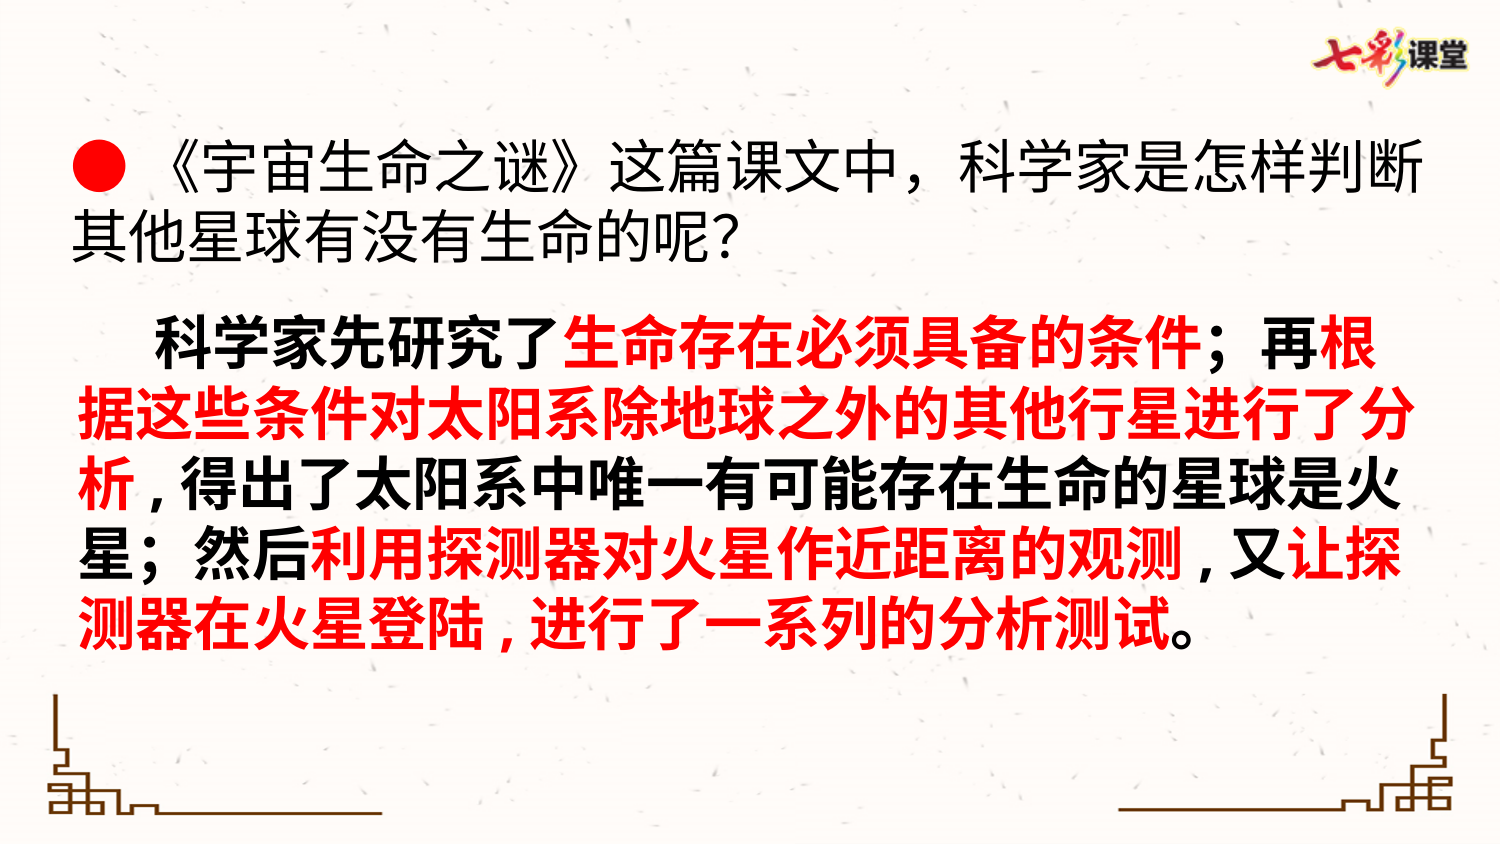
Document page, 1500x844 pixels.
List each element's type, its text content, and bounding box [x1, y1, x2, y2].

text_box 科学家先研究了生命存在必须具备的条件；再根据这些条件对太阳系除地球之外的其他行星进行了分析,得出了太阳系中唯一有可能存在生命的星球是火星；然后利用探测器对火星作近距离的观测,又让探测器在火星登陆,进行了一系列的分析测试。 [62, 290, 1448, 665]
picture [0, 0, 1500, 844]
text_box ●《宇宙生命之谜》这篇课文中，科学家是怎样判断 其他星球有没有生命的呢？ [55, 123, 1457, 278]
